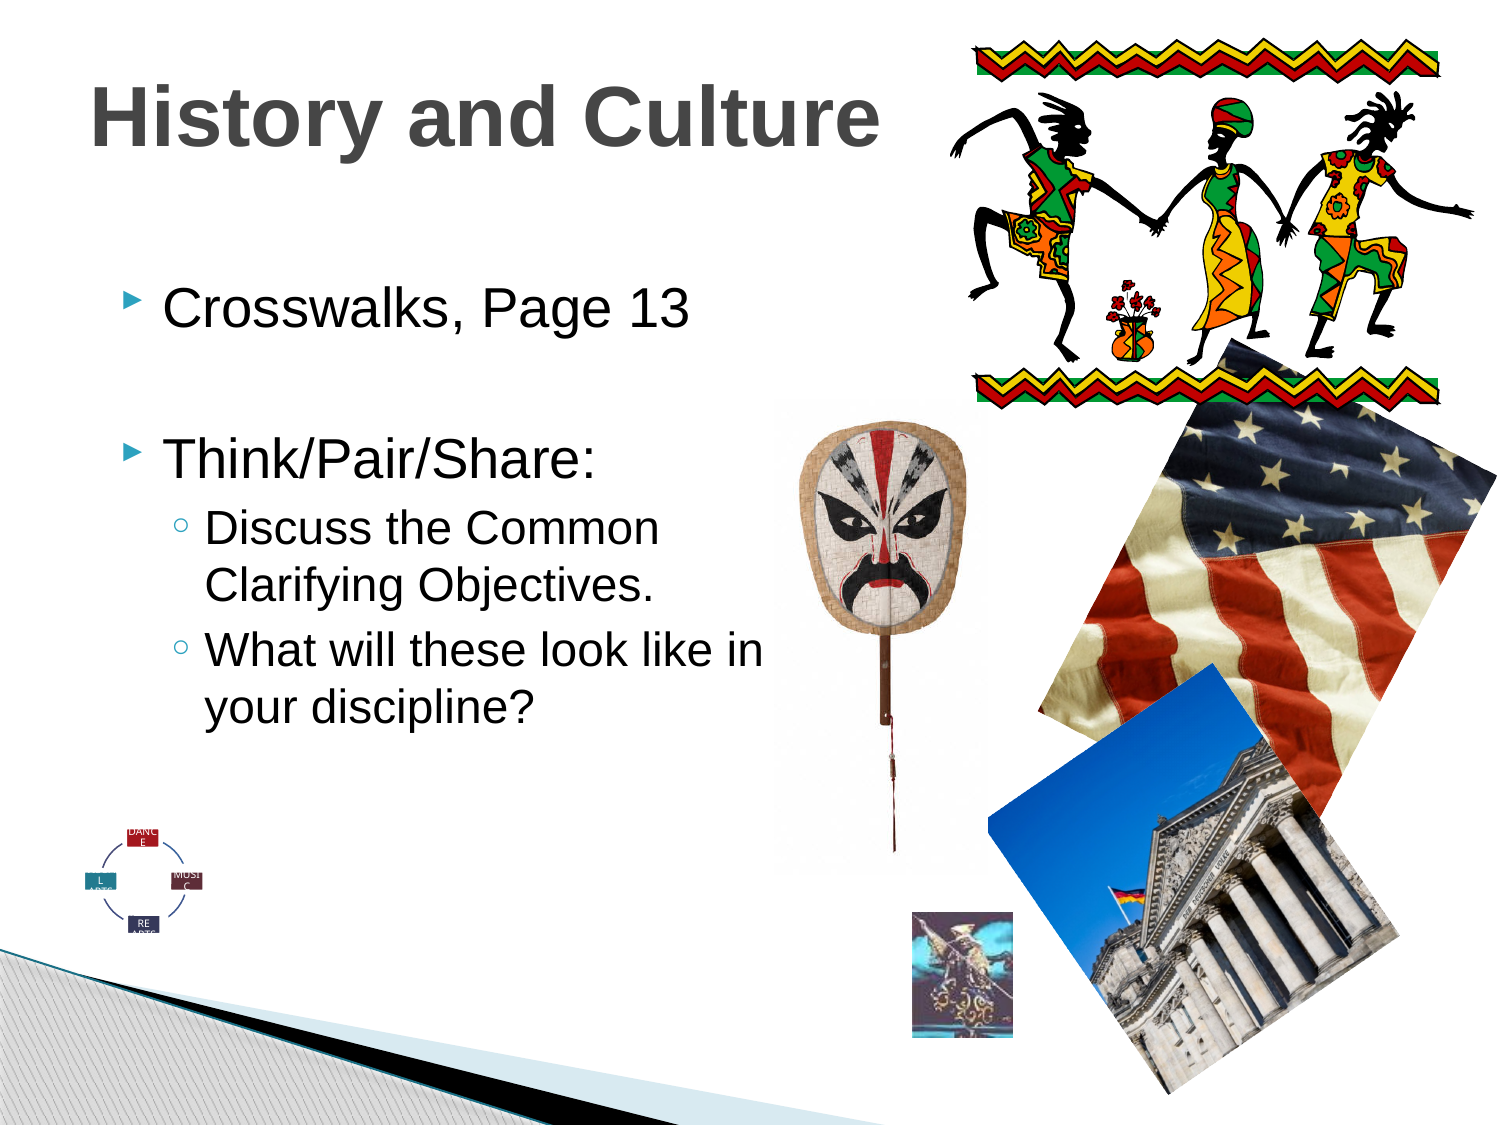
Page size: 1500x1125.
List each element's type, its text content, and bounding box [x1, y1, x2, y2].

title History and Culture [75, 37, 949, 188]
list Crosswalks, Page 13 Think/Pair/Share: Discuss the Common Clarifying Objectives. What will these look like in your discipline? [87, 187, 813, 763]
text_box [62, 824, 226, 938]
picture [912, 912, 1013, 1038]
picture [774, 37, 1496, 1094]
